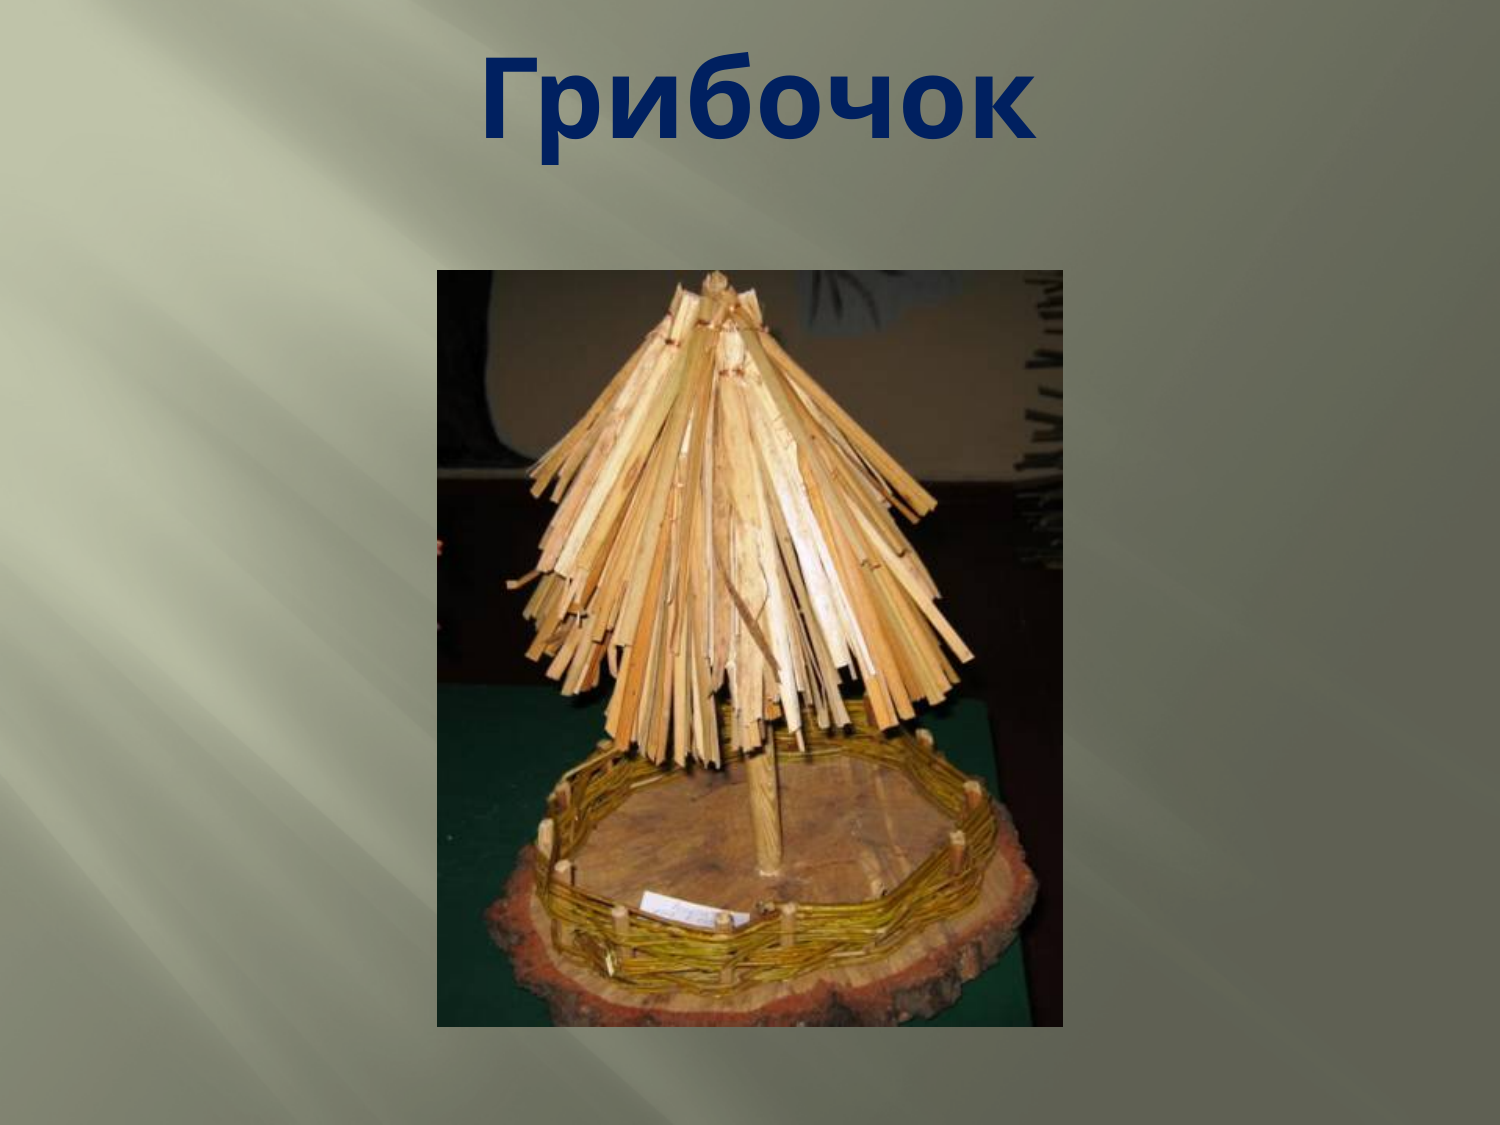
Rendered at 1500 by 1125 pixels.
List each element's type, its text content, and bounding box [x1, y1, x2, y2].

title Грибочок [82, 0, 1432, 188]
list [437, 270, 1063, 1027]
